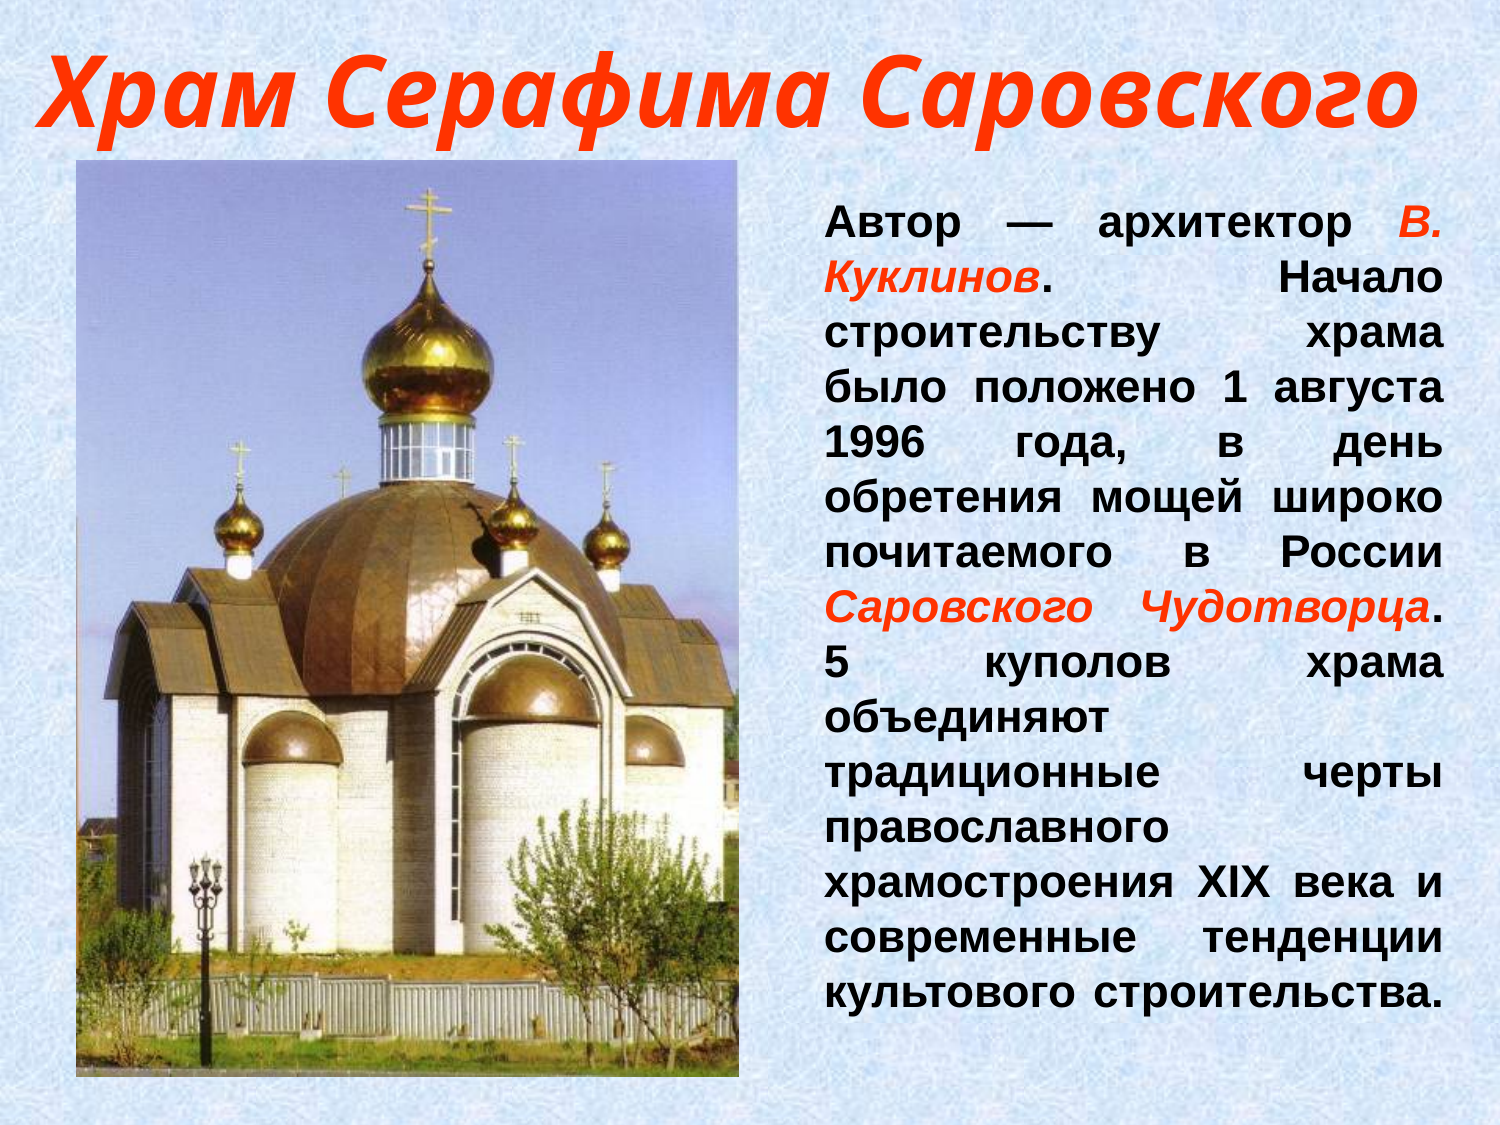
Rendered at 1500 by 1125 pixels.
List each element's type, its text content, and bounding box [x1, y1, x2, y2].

text_box [868, 101, 1388, 162]
picture [0, 0, 1500, 1125]
text_box Автор — архитектор В. Куклинов. Начало строительству храма было положено 1 августа 1996 года, в день обретения мощей широко почитаемого в России Саровского Чудотворца. 5 куполов храма объединяют традиционные черты православного храмостроения XIX века и современные тенденции культового строительства. [809, 184, 1459, 1025]
text_box Храм Серафима Саровского [25, 19, 1465, 155]
